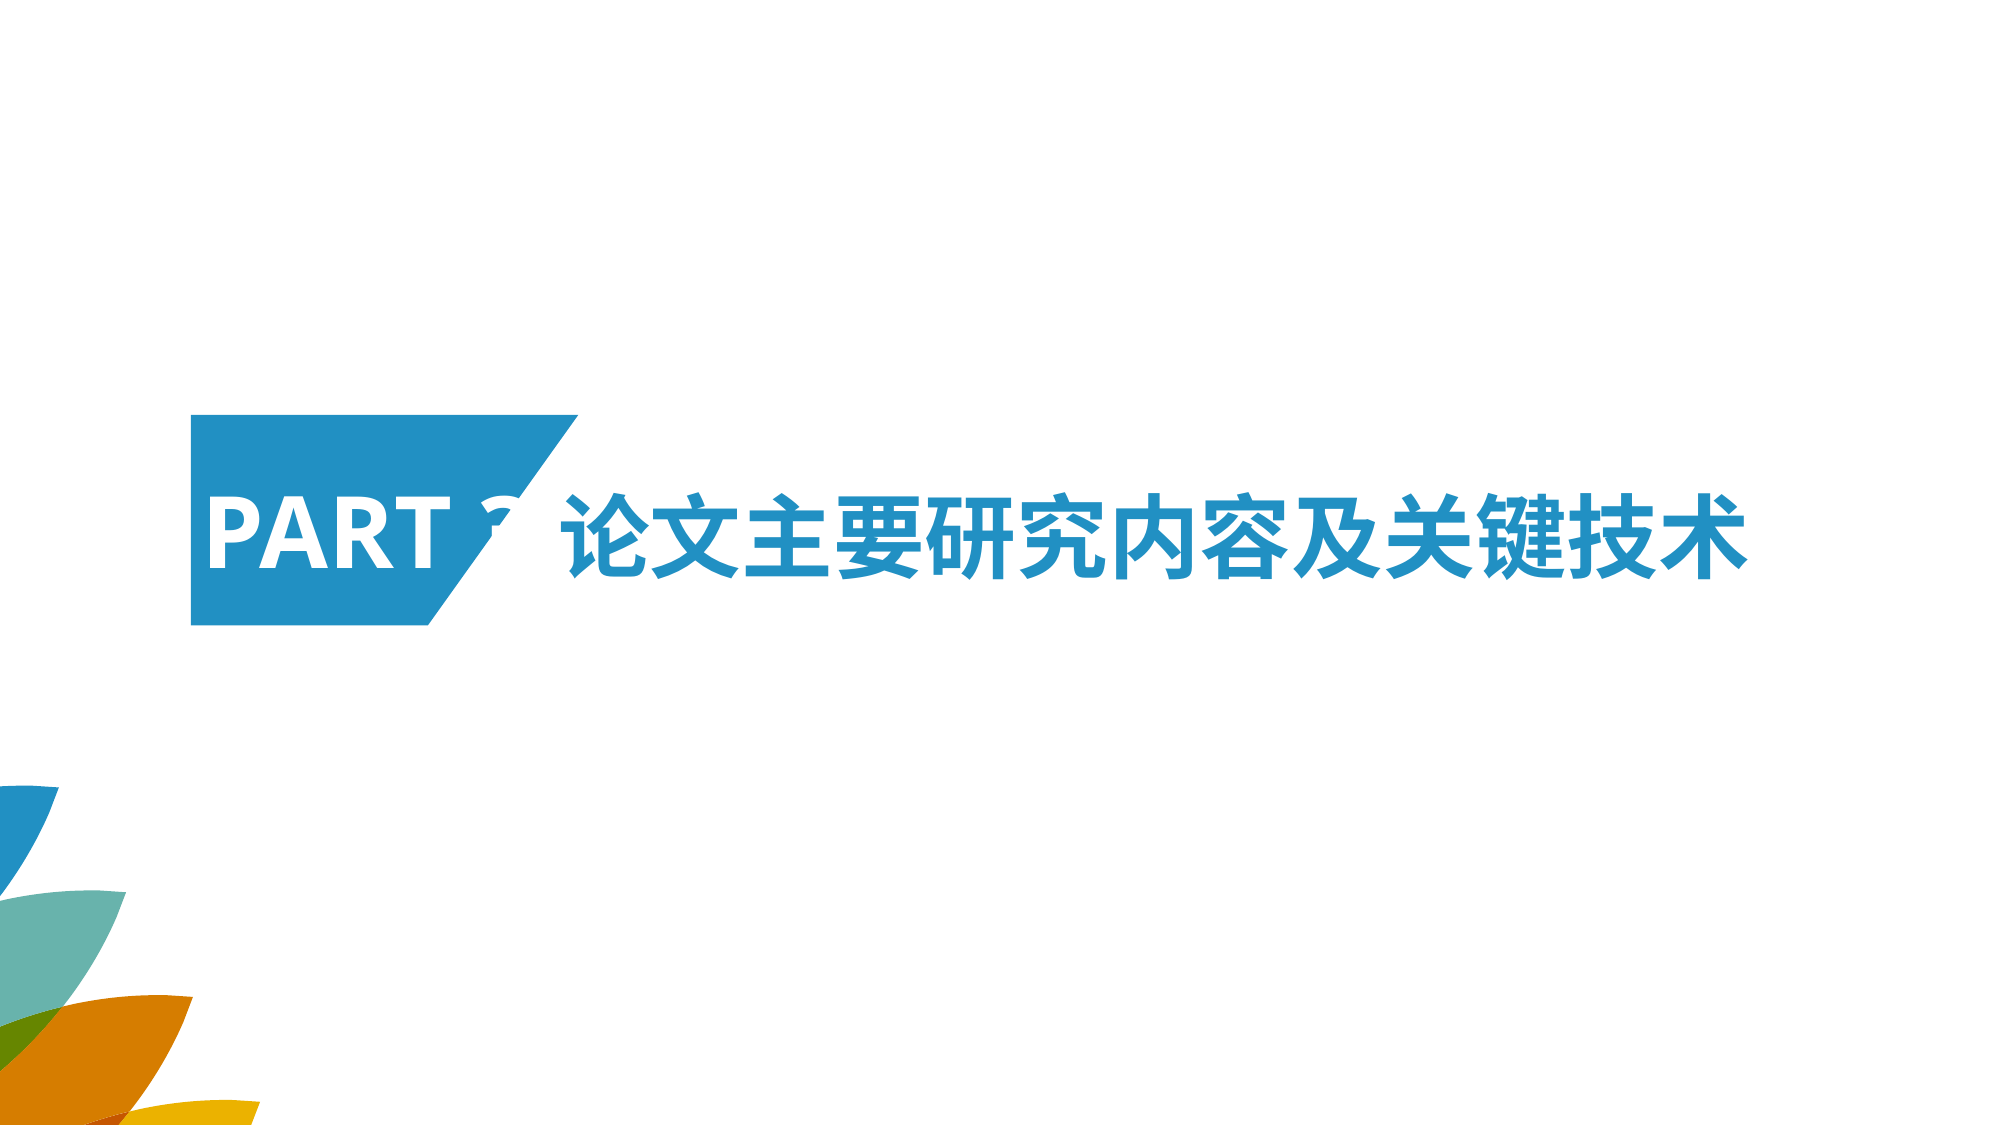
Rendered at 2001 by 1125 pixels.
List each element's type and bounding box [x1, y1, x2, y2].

text_box [0, 845, 310, 1125]
text_box [186, 414, 1814, 626]
